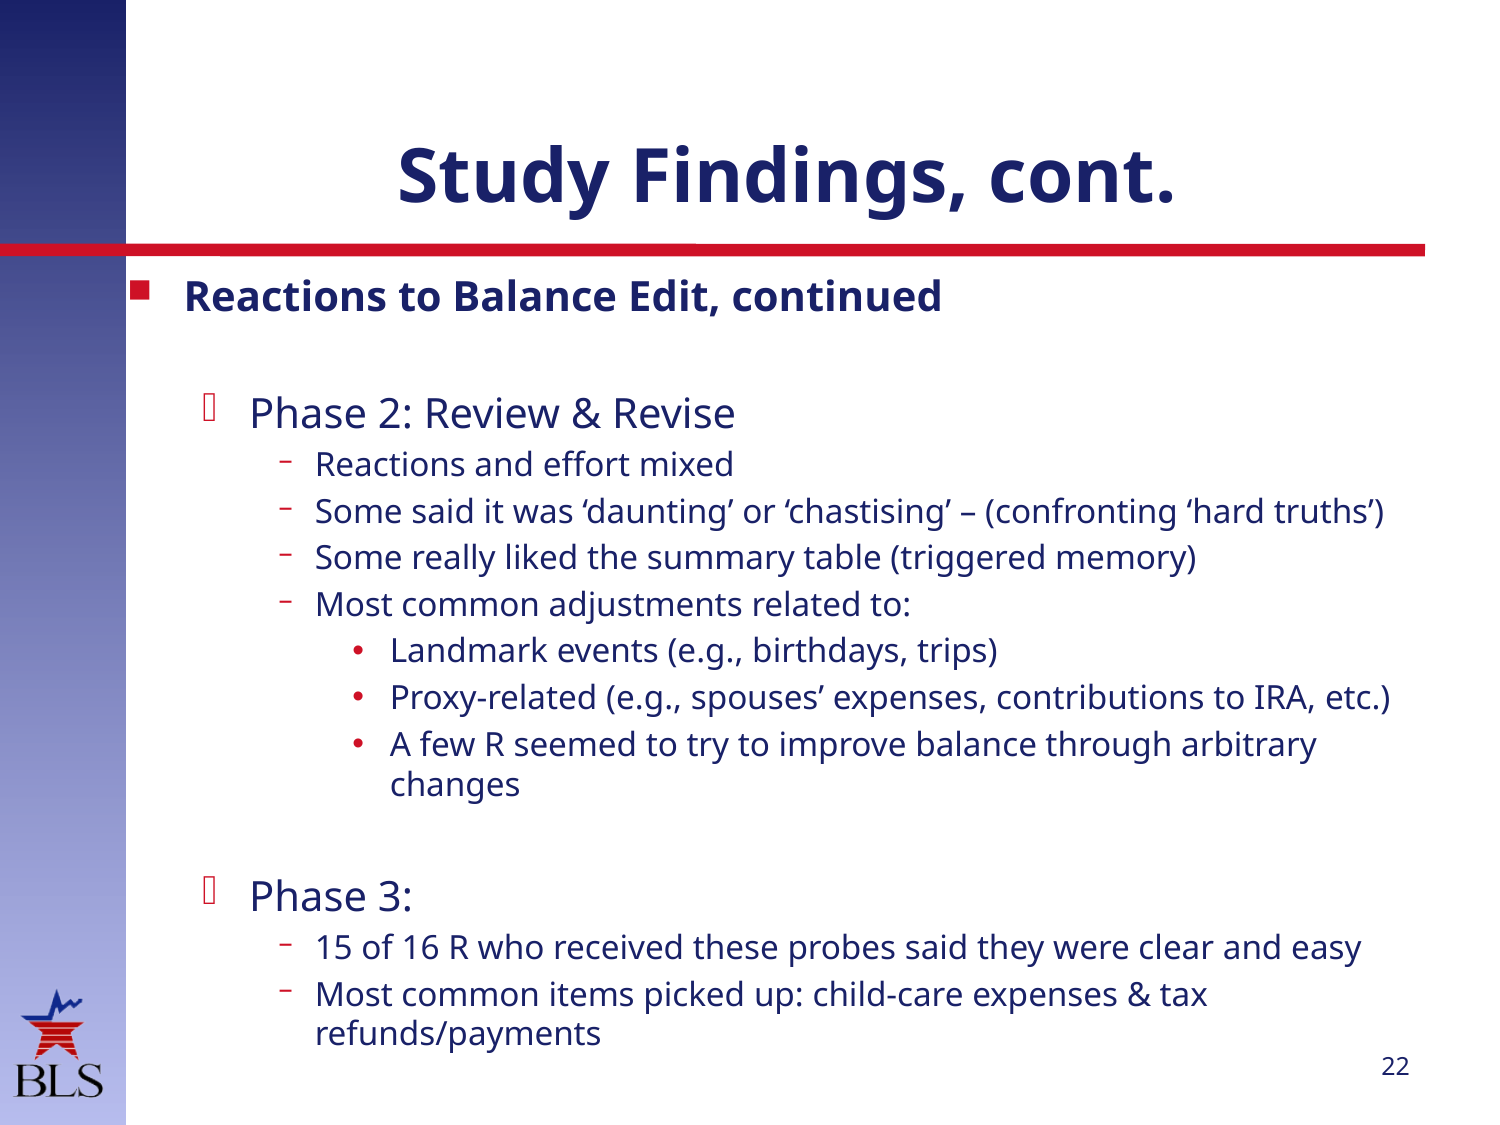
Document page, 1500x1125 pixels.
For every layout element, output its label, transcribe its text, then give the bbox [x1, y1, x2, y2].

picture [0, 983, 118, 1125]
text_box Reactions to Balance Edit, continued Phase 2: Review & Revise Reactions and effort mixed Some said it was ‘daunting’ or ‘chastising’ – (confronting ‘hard truths’) Some really liked the summary table (triggered memory) Most common adjustments related to: Landmark events (e.g., birthdays, trips) Proxy-related (e.g., spouses’ expenses, contributions to IRA, etc.) A few R seemed to try to improve balance through arbitrary changes Phase 3: 15 of 16 R who received these probes said they were clear and easy Most common items picked up: child-care expenses & tax refunds/payments [112, 262, 1463, 1050]
slide_number 22 [1312, 1050, 1425, 1098]
title Study Findings, cont. [149, 44, 1426, 226]
